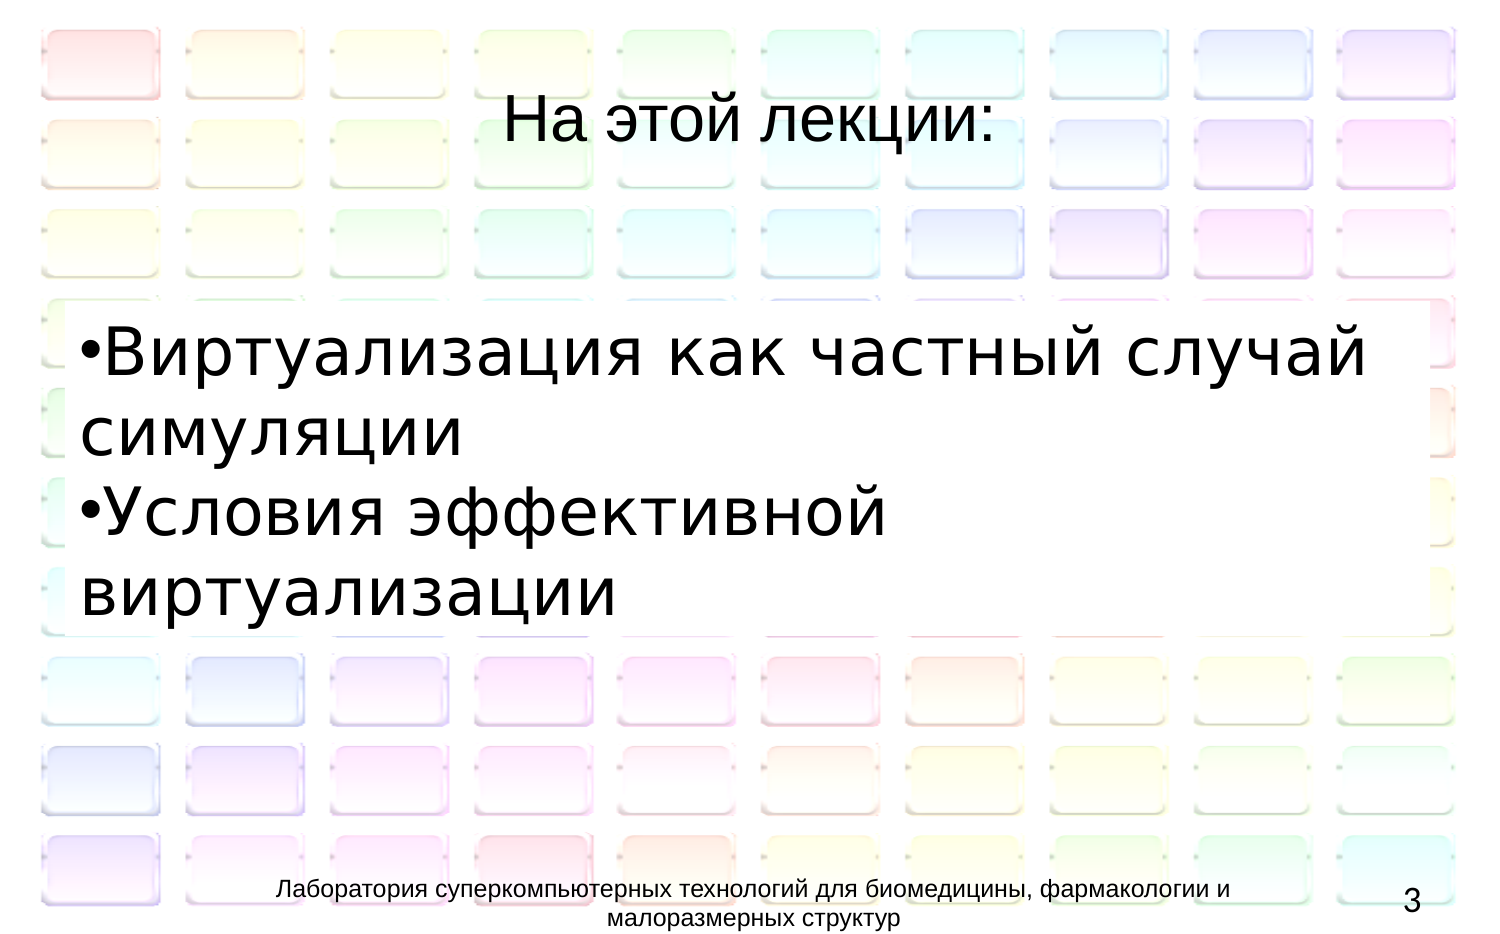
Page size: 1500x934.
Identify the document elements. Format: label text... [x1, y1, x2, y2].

picture [0, 0, 1500, 933]
text_box Виртуализация как частный случай симуляции Условия эффективной виртуализации [64, 301, 1431, 636]
text_box Лаборатория суперкомпьютерных технологий для биомедицины, фармакологии и малоразмерных структур [171, 864, 1338, 915]
text_box 3 [1387, 868, 1473, 918]
text_box На этой лекции: [75, 37, 1425, 193]
